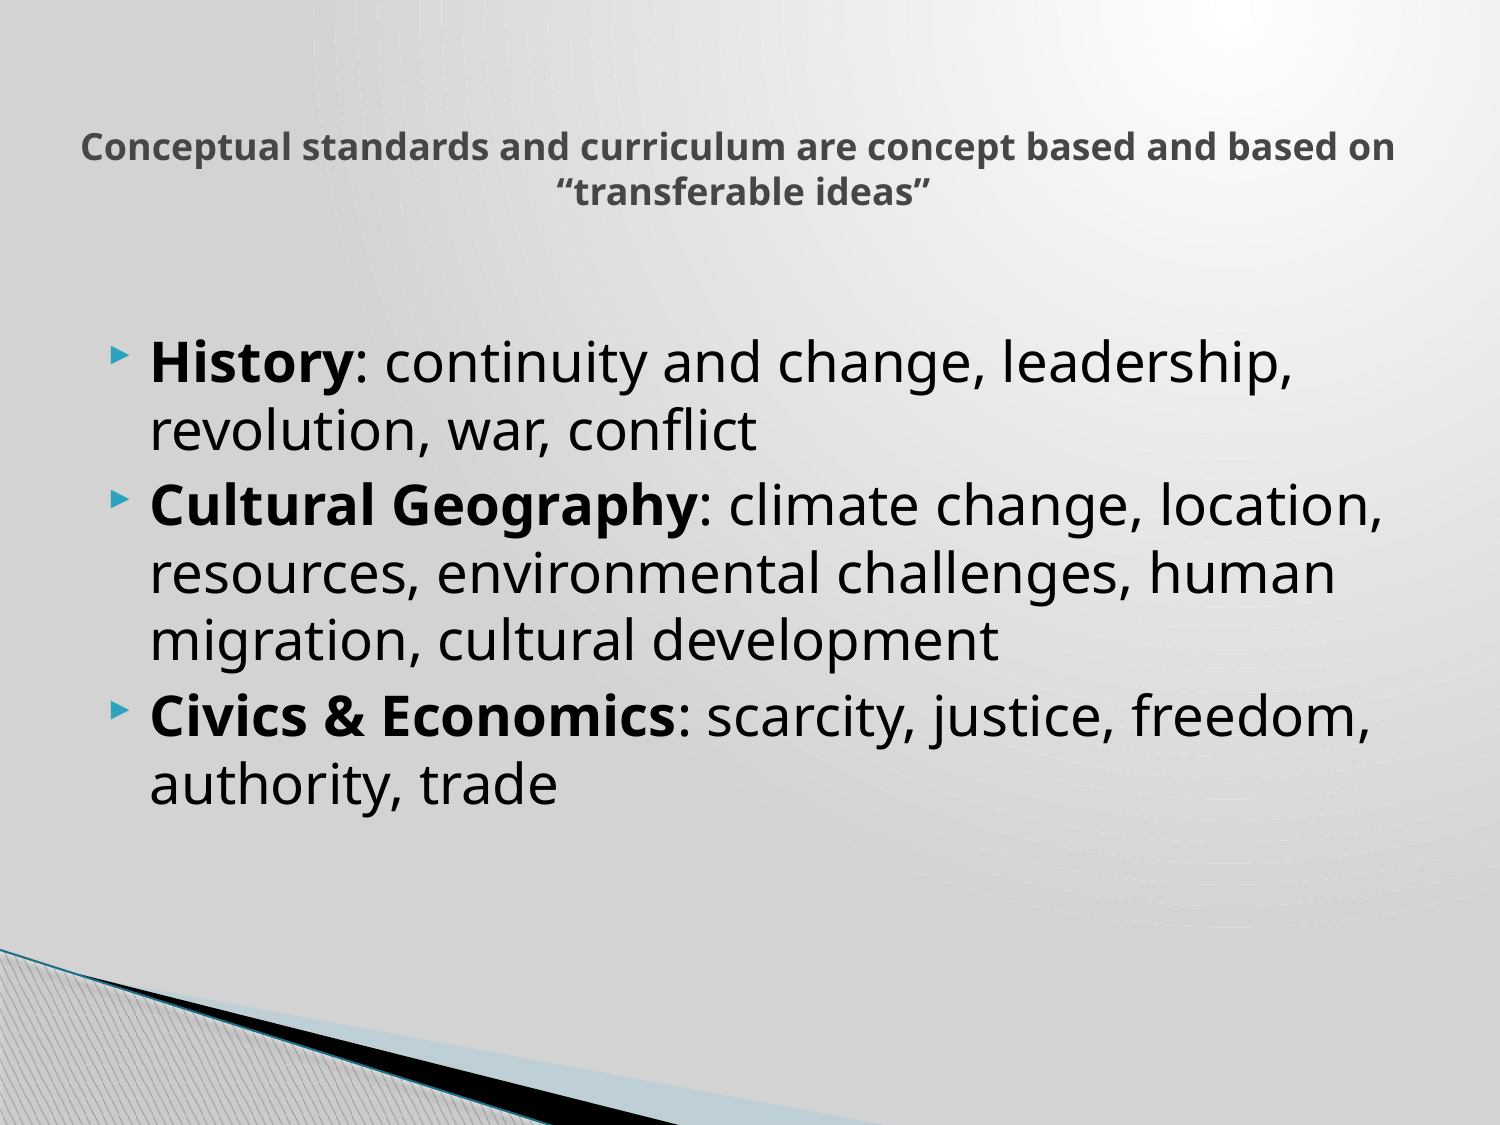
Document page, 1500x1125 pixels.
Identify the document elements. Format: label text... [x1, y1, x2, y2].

title Conceptual standards and curriculum are concept based and based on “transferable ideas” [62, 45, 1425, 275]
list History: continuity and change, leadership, revolution, war, conflict Cultural Geography: climate change, location, resources, environmental challenges, human migration, cultural development Civics & Economics: scarcity, justice, freedom, authority, trade [75, 275, 1425, 986]
